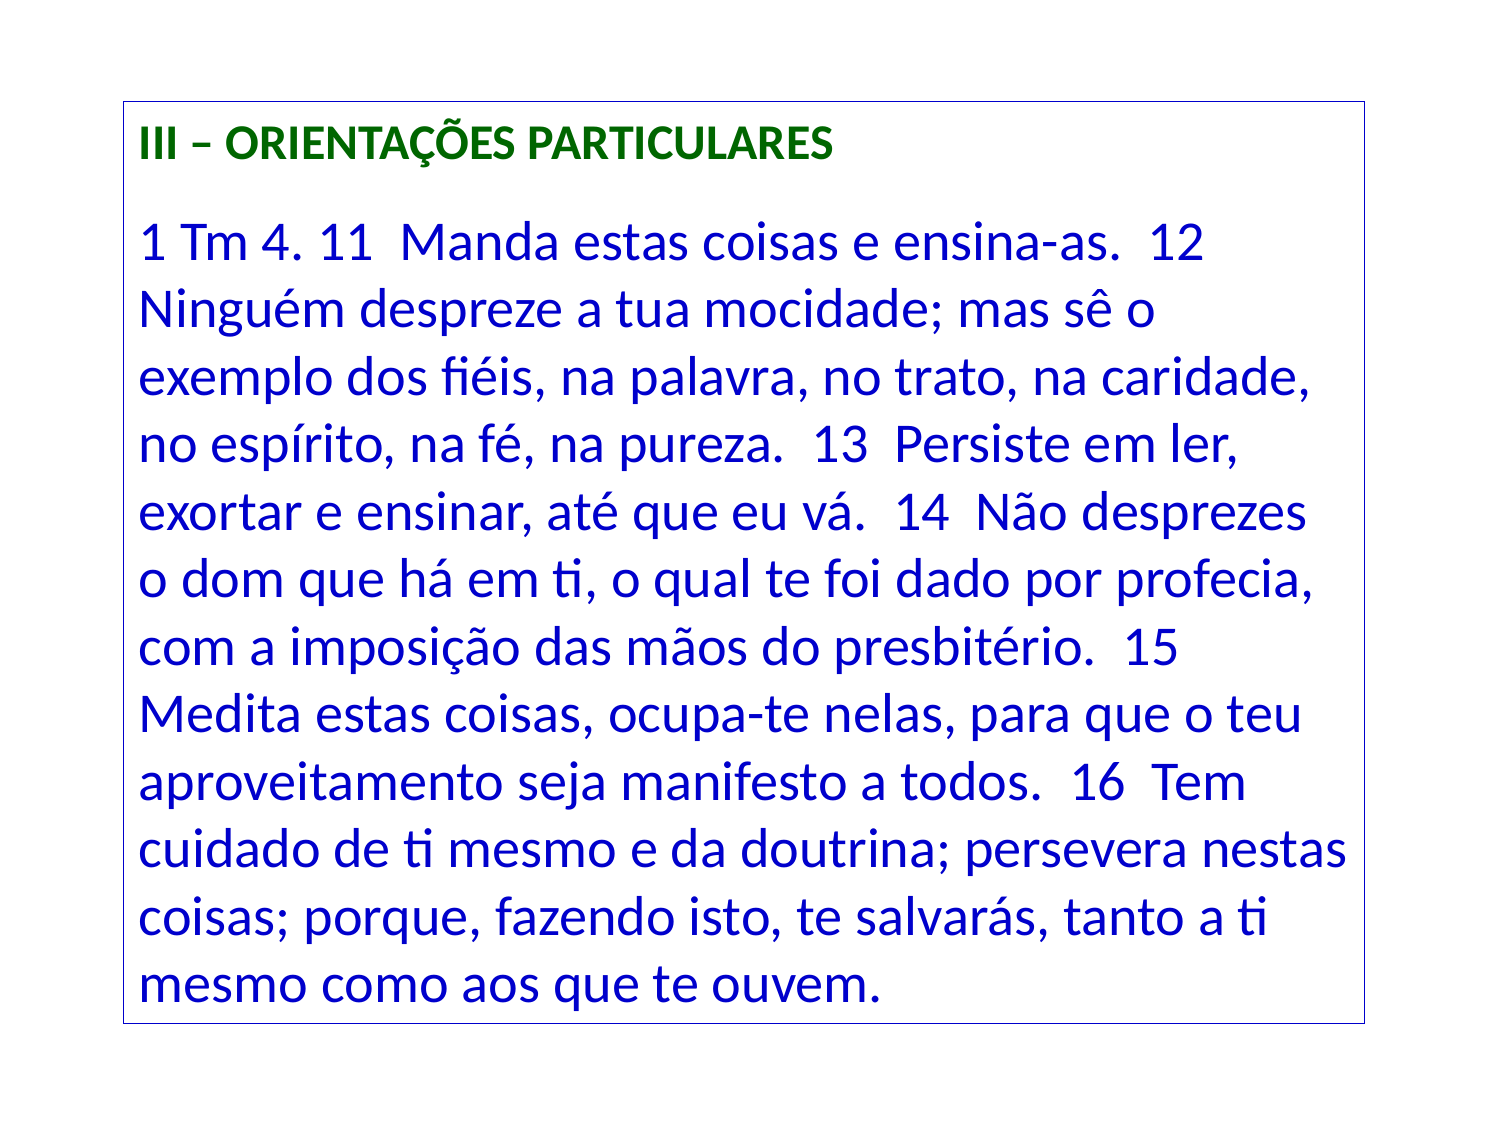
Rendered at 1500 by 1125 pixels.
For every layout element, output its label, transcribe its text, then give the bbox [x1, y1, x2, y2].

list III – Orientações Particulares 1 Tm 4. 11 Manda estas coisas e ensina-as. 12 Ninguém despreze a tua mocidade; mas sê o exemplo dos fiéis, na palavra, no trato, na caridade, no espírito, na fé, na pureza. 13 Persiste em ler, exortar e ensinar, até que eu vá. 14 Não desprezes o dom que há em ti, o qual te foi dado por profecia, com a imposição das mãos do presbitério. 15 Medita estas coisas, ocupa-te nelas, para que o teu aproveitamento seja manifesto a todos. 16 Tem cuidado de ti mesmo e da doutrina; persevera nestas coisas; porque, fazendo isto, te salvarás, tanto a ti mesmo como aos que te ouvem. [123, 101, 1365, 1024]
